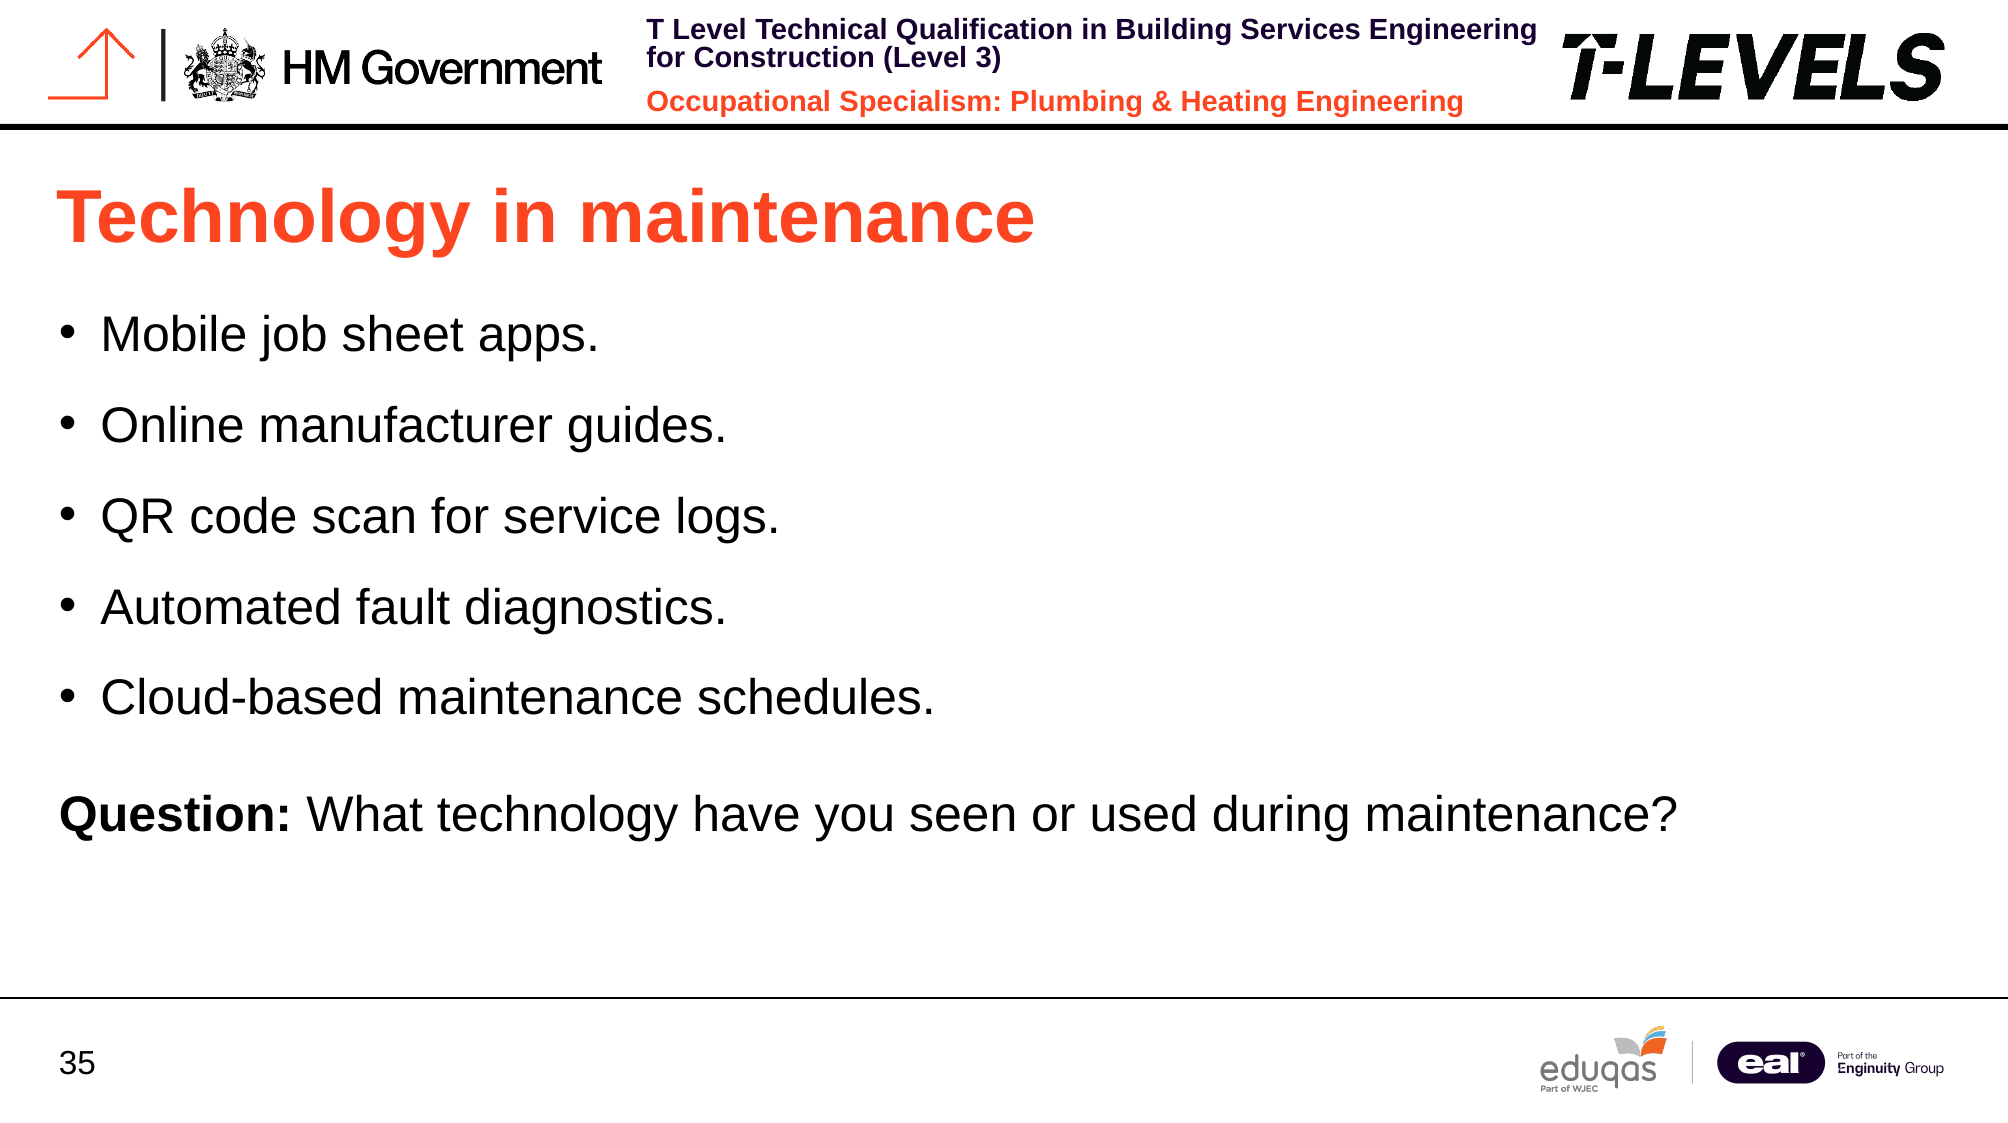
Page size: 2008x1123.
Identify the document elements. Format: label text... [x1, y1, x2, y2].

picture [161, 28, 602, 102]
picture [43, 27, 141, 100]
picture [1543, 25, 1964, 108]
title Technology in maintenance [41, 111, 1949, 314]
picture [1535, 1021, 1949, 1097]
list Mobile job sheet apps. Online manufacturer guides. QR code scan for service logs. Automated fault diagnostics. Cloud-based maintenance schedules. Question: What technology have you seen or used during maintenance? [59, 295, 1949, 962]
